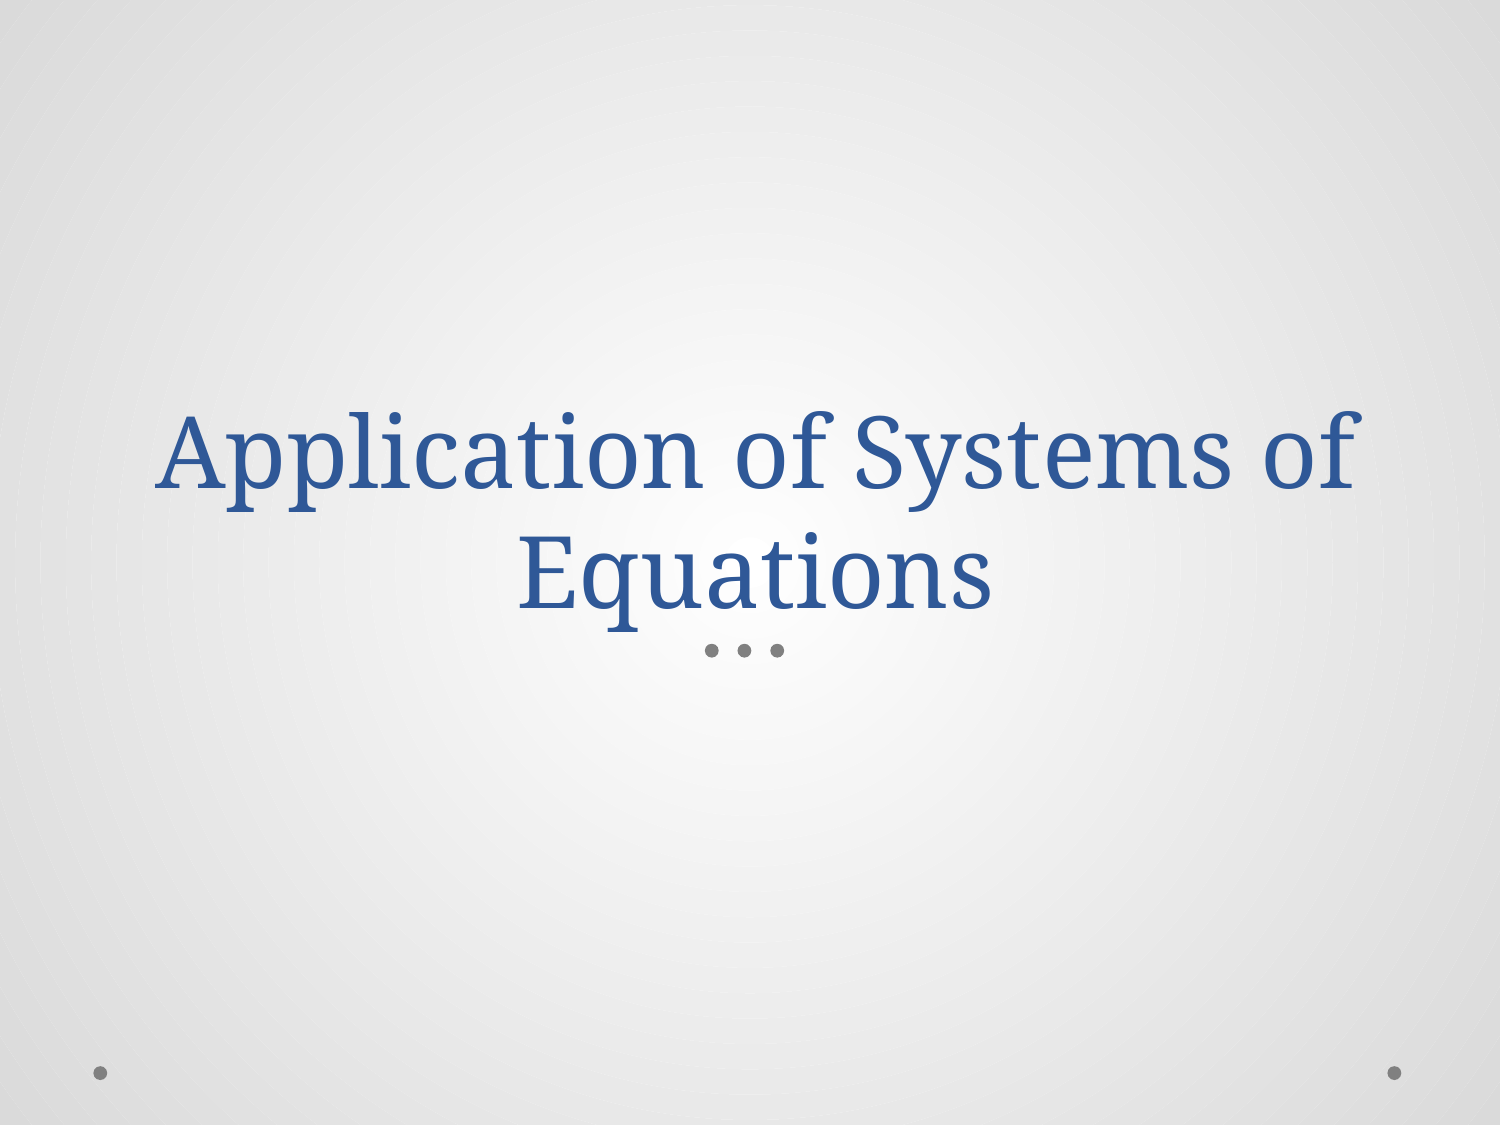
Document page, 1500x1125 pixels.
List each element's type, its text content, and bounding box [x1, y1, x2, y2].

title Application of Systems of Equations [118, 224, 1394, 636]
